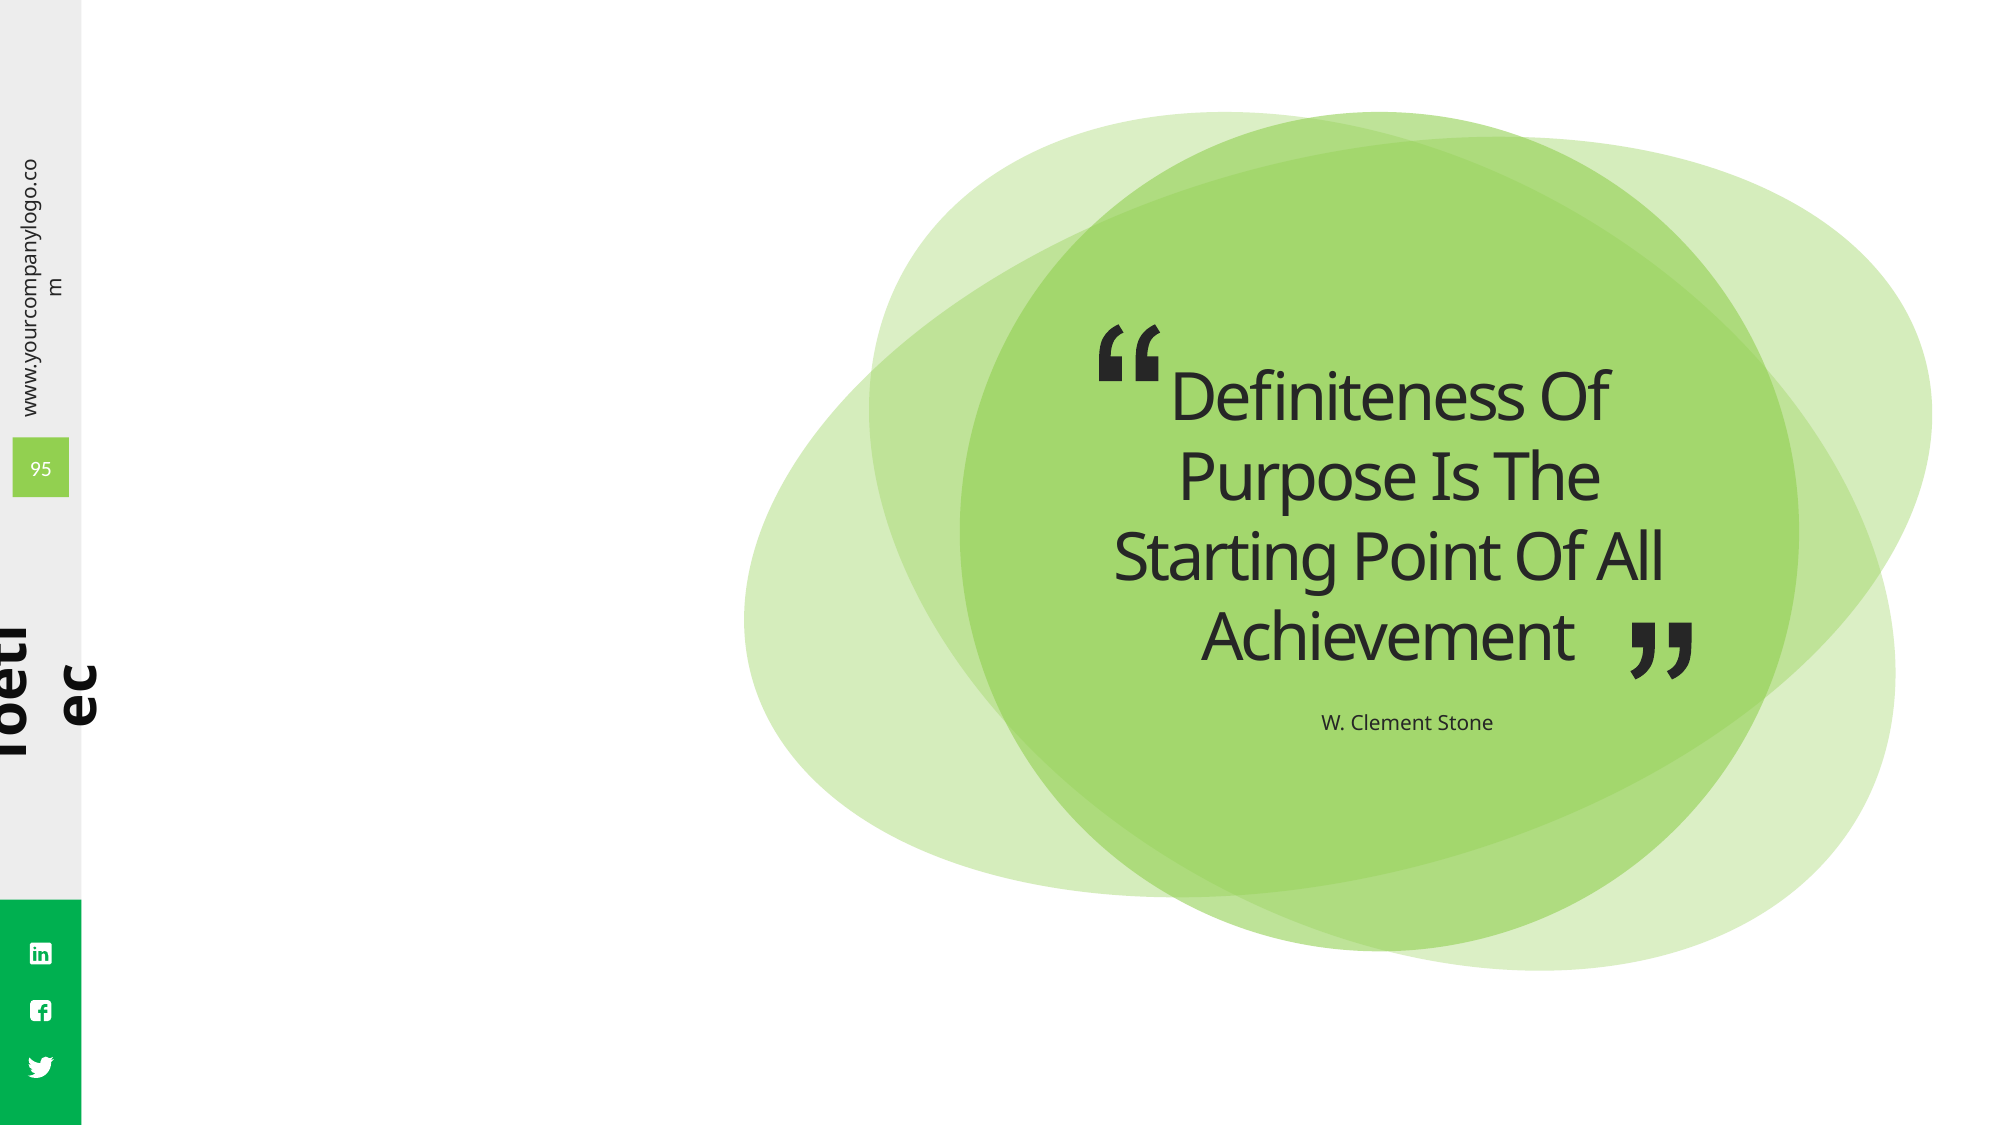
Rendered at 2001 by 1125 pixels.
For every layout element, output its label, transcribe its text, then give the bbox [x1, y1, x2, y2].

picture [81, 0, 2000, 1125]
slide_number 95 [12, 437, 69, 498]
